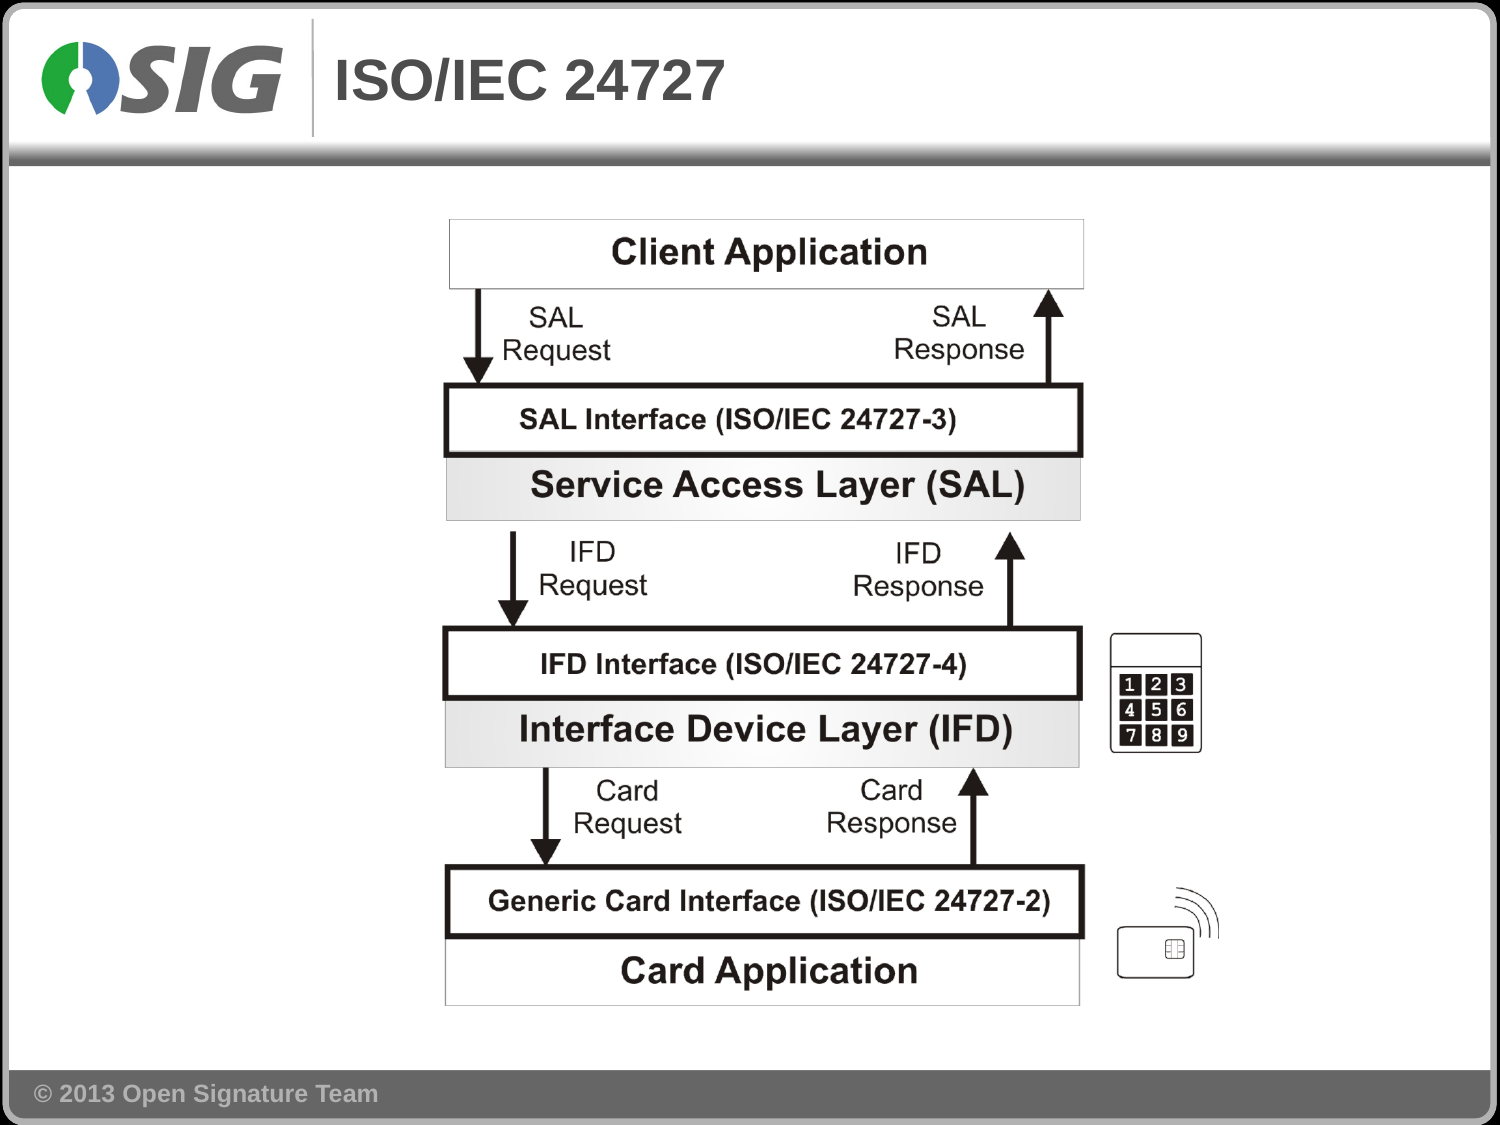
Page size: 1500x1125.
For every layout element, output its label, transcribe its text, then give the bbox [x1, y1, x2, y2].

picture [1424, 137, 1490, 168]
picture [442, 219, 1219, 1007]
title ISO/IEC 24727 [320, 34, 1424, 190]
picture [9, 137, 320, 168]
picture [17, 29, 309, 127]
